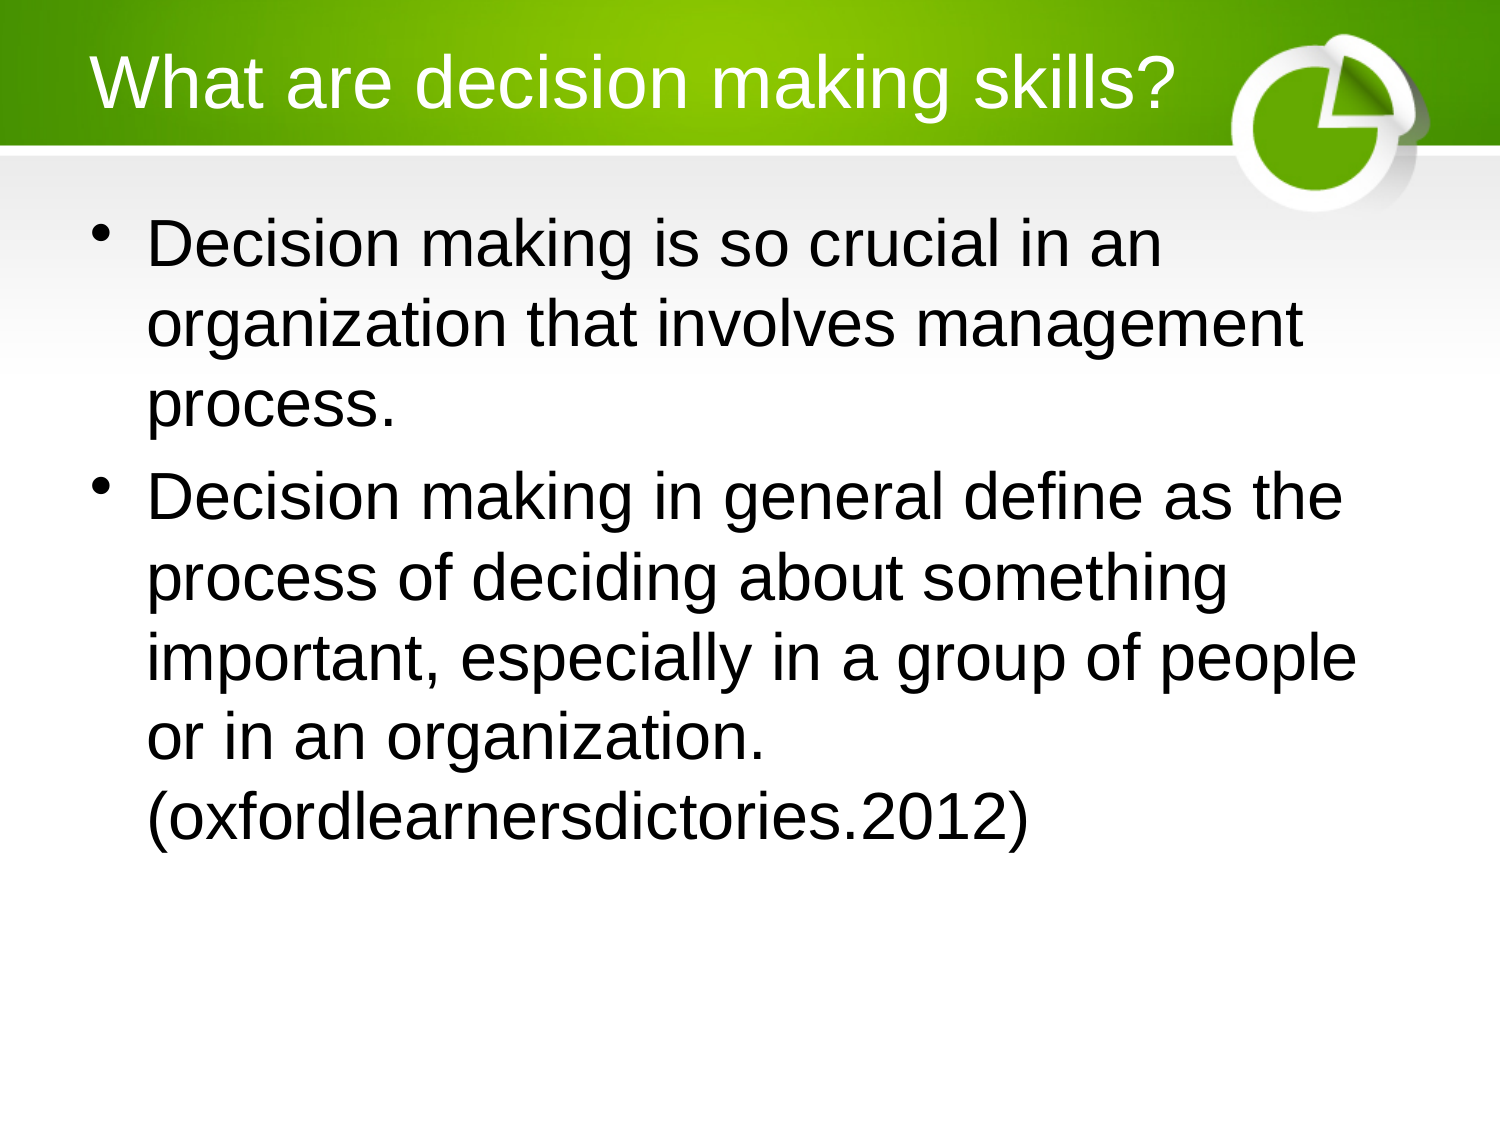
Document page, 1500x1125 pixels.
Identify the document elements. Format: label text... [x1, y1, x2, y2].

list Decision making is so crucial in an organization that involves management process. Decision making in general define as the process of deciding about something important, especially in a group of people or in an organization. (oxfordlearnersdictories.2012) [74, 192, 1426, 1006]
picture [0, 0, 1500, 1125]
title What are decision making skills? [74, 30, 1426, 127]
